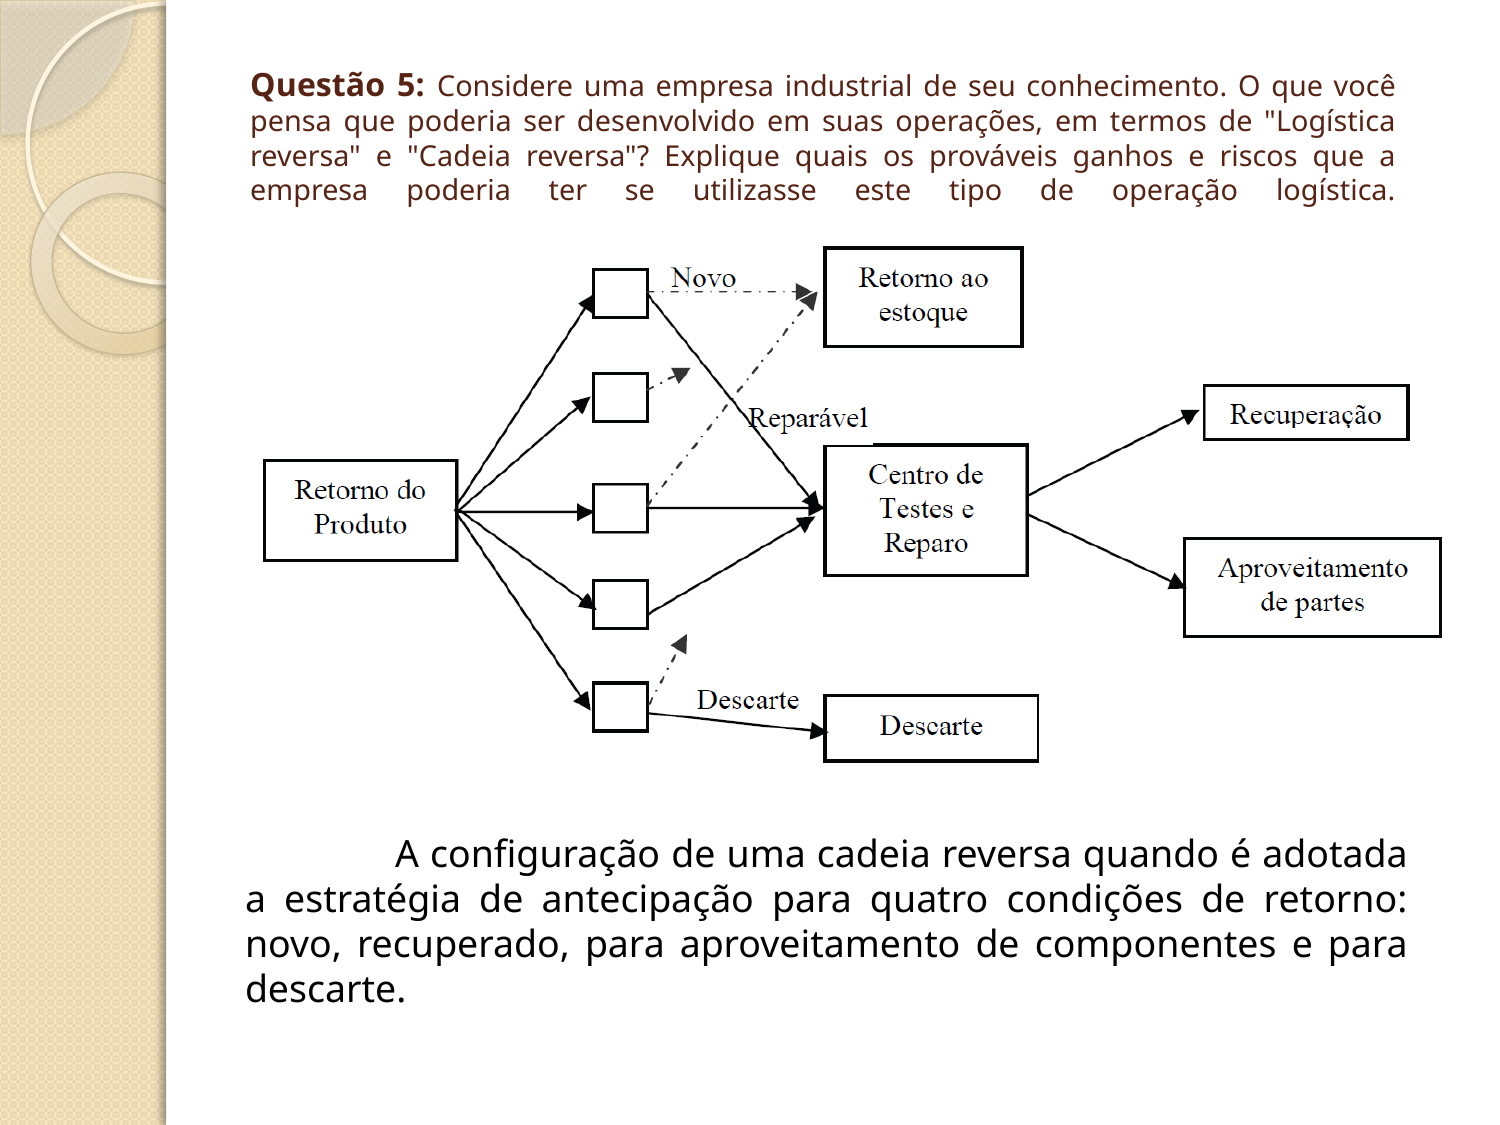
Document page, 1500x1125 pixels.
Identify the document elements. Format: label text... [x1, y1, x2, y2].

title Questão 5: Considere uma empresa industrial de seu conhecimento. O que você pensa que poderia ser desenvolvido em suas operações, em termos de "Logística reversa" e "Cadeia reversa"? Explique quais os prováveis ganhos e riscos que a empresa poderia ter se utilizasse este tipo de operação logística. [235, 56, 1412, 291]
picture [254, 243, 1448, 765]
text_box A configuração de uma cadeia reversa quando é adotada a estratégia de antecipação para quatro condições de retorno: novo, recuperado, para aproveitamento de componentes e para descarte. [230, 822, 1424, 1017]
